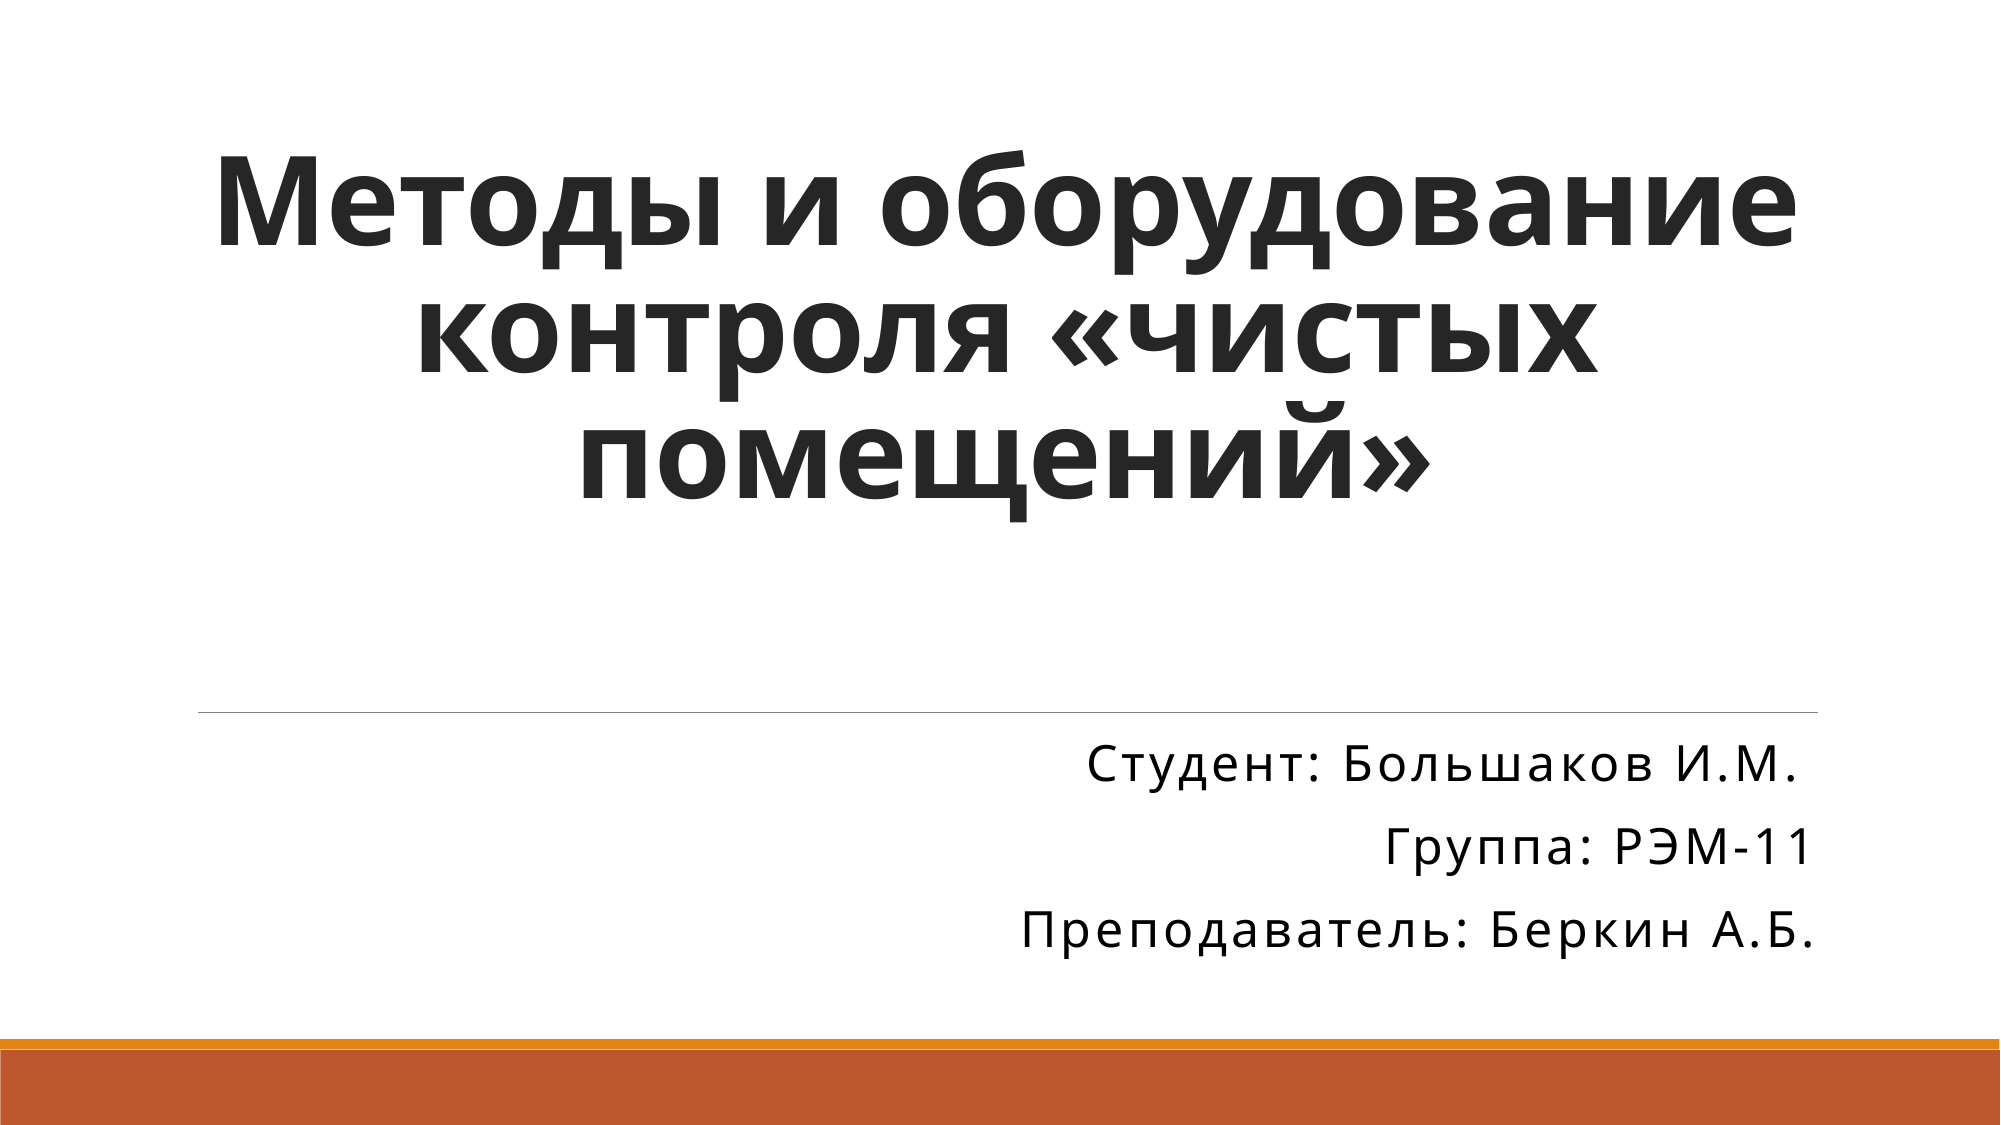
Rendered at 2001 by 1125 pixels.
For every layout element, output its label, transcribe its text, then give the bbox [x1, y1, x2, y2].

title Методы и оборудование контроля «чистых помещений» [180, 124, 1830, 710]
subtitle Студент: Большаков И.М. Группа: РЭМ-11 Преподаватель: Беркин А.Б. [180, 730, 1831, 979]
